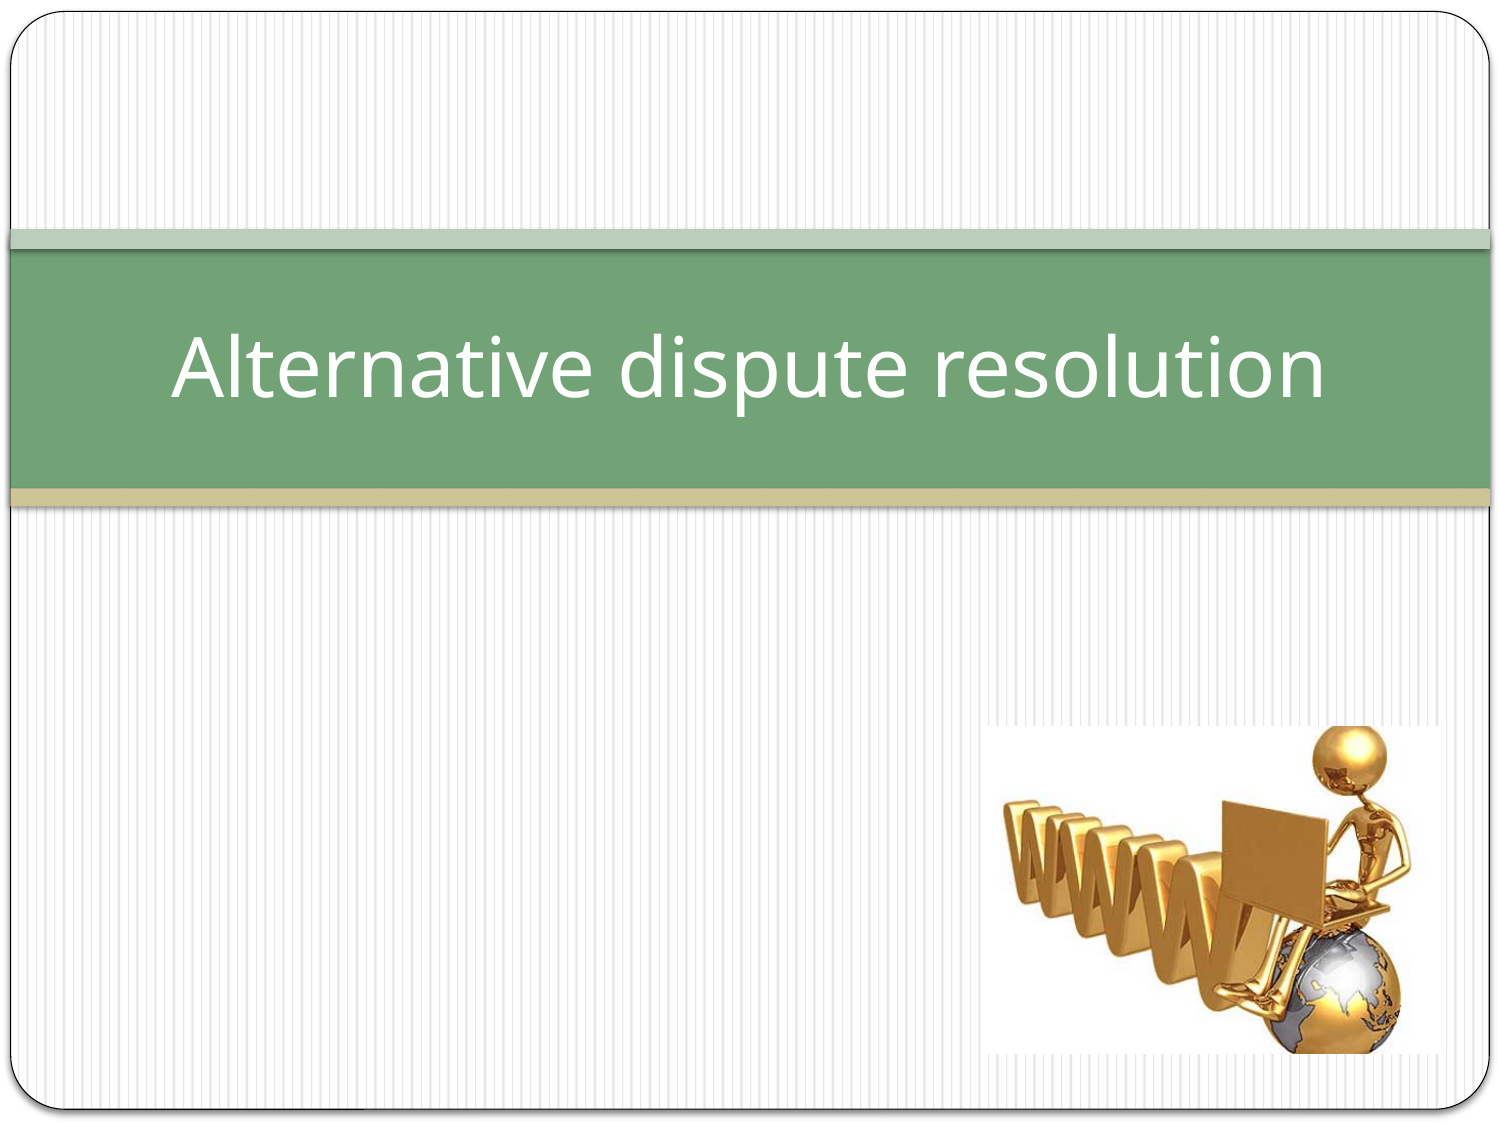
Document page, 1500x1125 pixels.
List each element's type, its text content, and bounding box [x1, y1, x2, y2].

picture [984, 726, 1442, 1054]
title Alternative dispute resolution [75, 247, 1425, 489]
